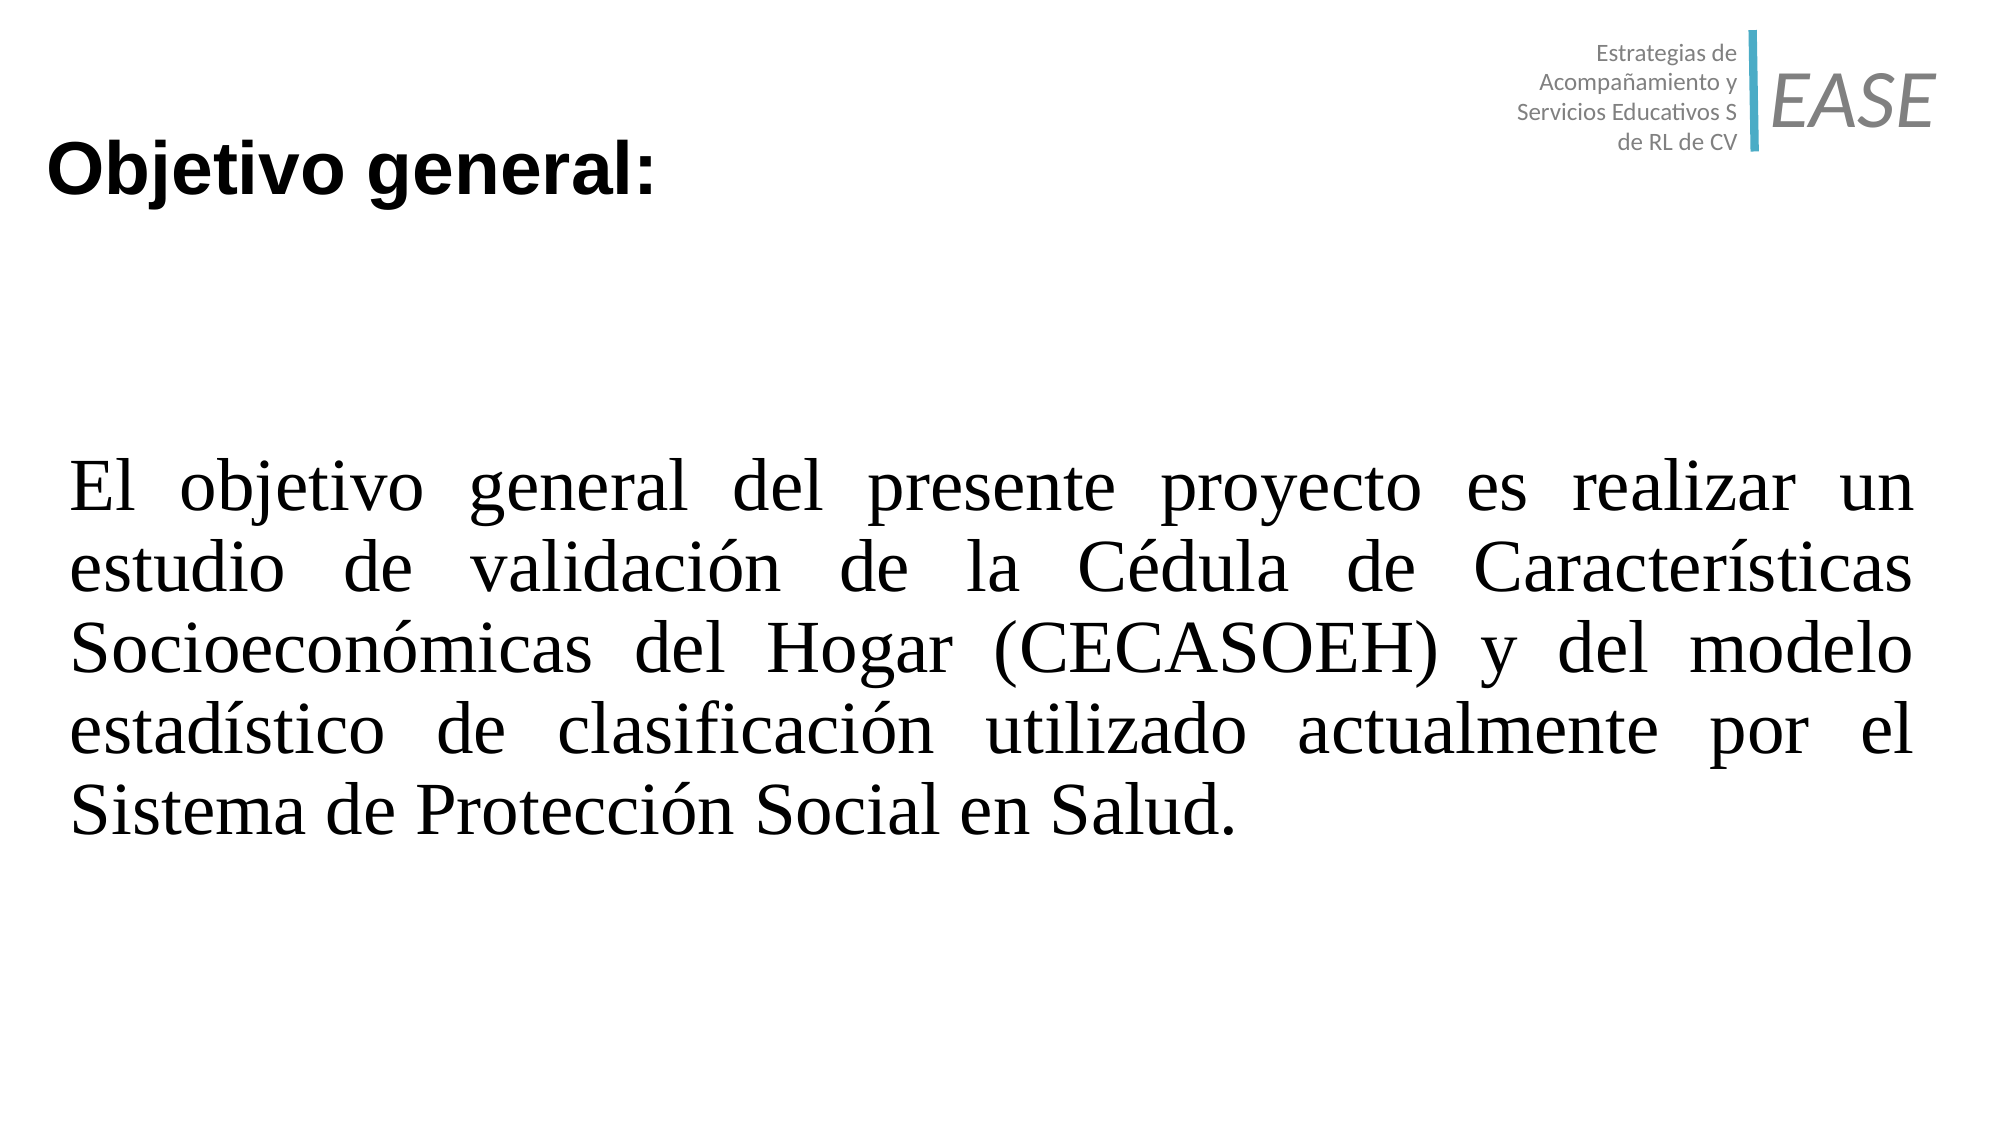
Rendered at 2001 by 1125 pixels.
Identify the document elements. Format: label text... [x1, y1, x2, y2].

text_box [1487, 22, 1973, 169]
list El objetivo general del presente proyecto es realizar un estudio de validación de la Cédula de Características Socioeconómicas del Hogar (CECASOEH) y del modelo estadístico de clasificación utilizado actualmente por el Sistema de Protección Social en Salud. [54, 228, 1931, 972]
title Objetivo general: [31, 23, 1863, 229]
